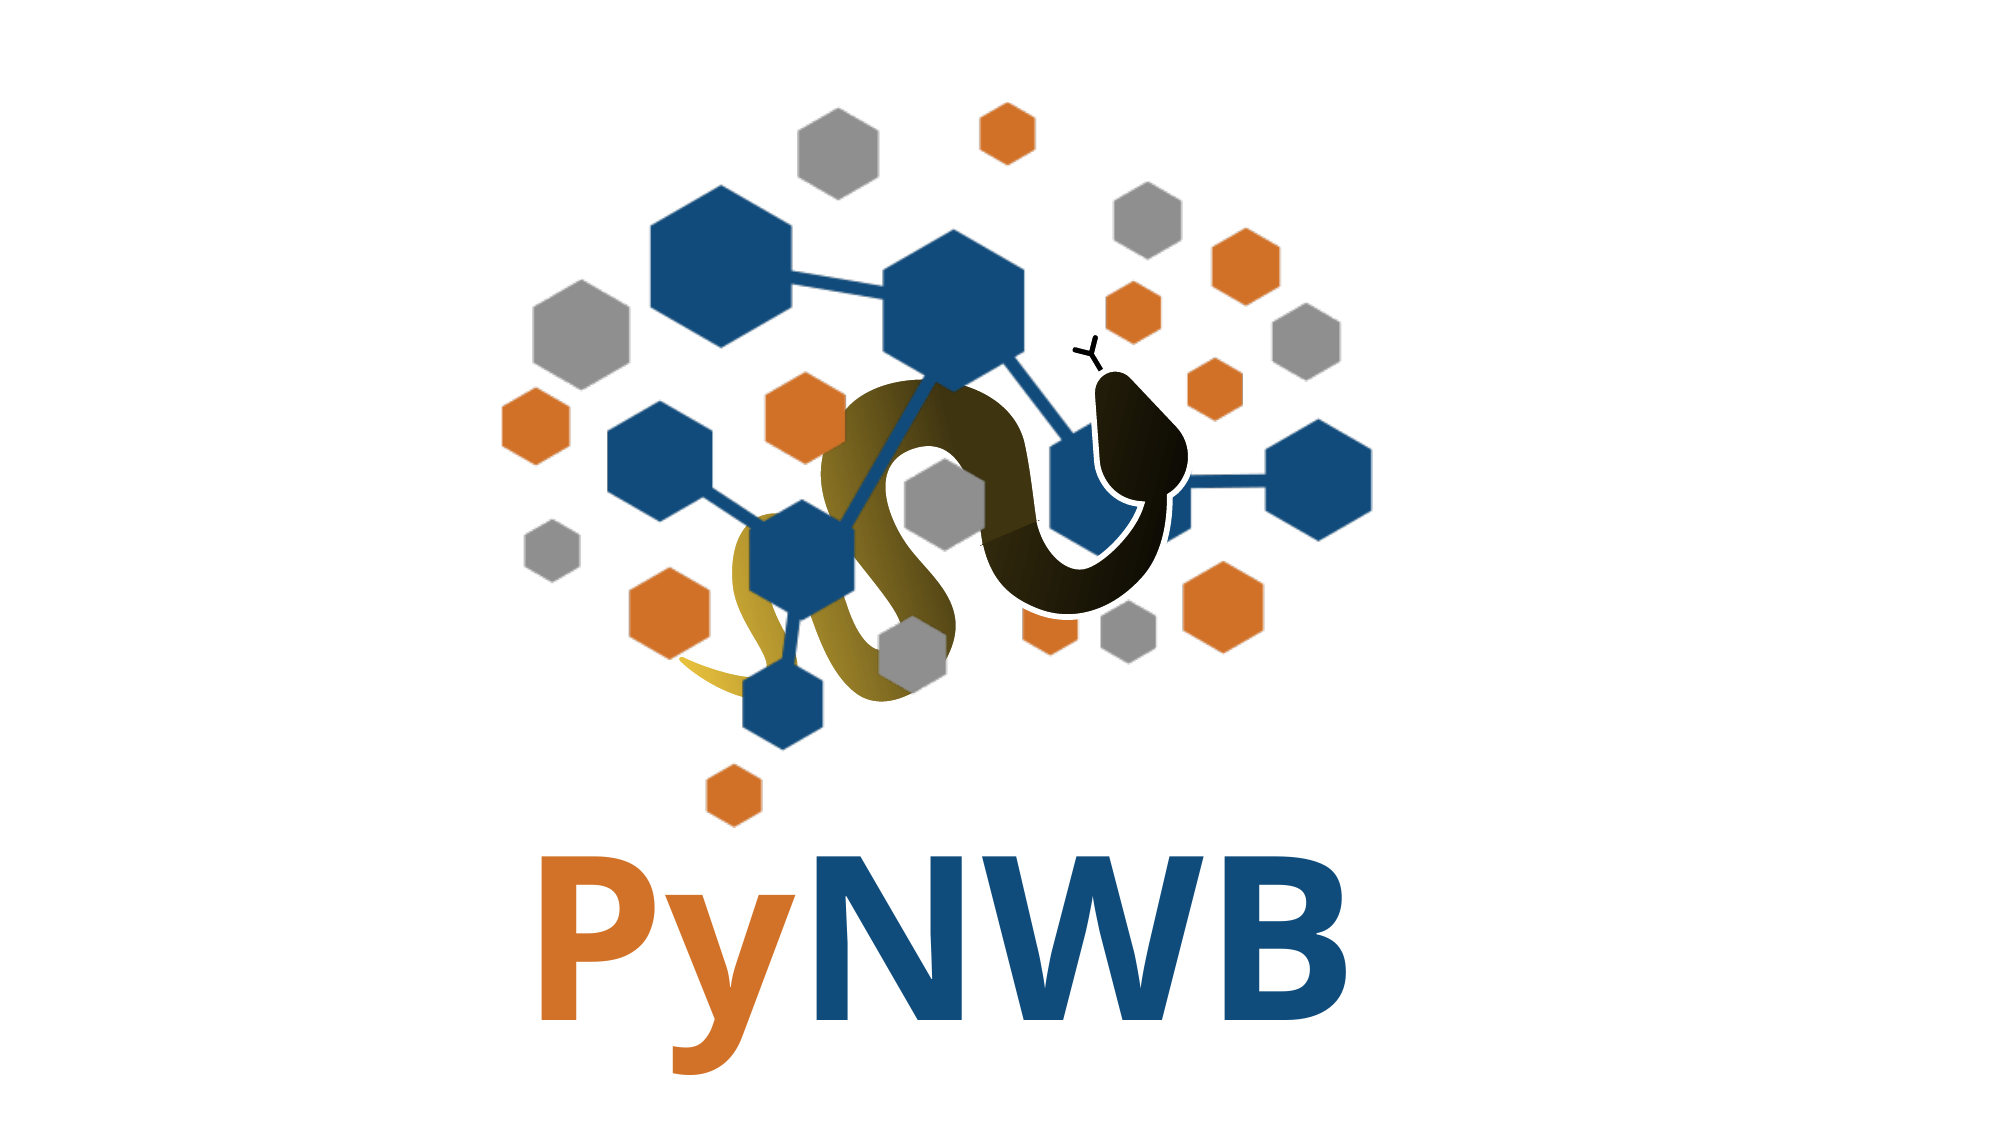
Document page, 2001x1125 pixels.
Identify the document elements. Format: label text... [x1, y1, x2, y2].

picture [501, 102, 1373, 828]
text_box PyNWB [520, 828, 1360, 1054]
